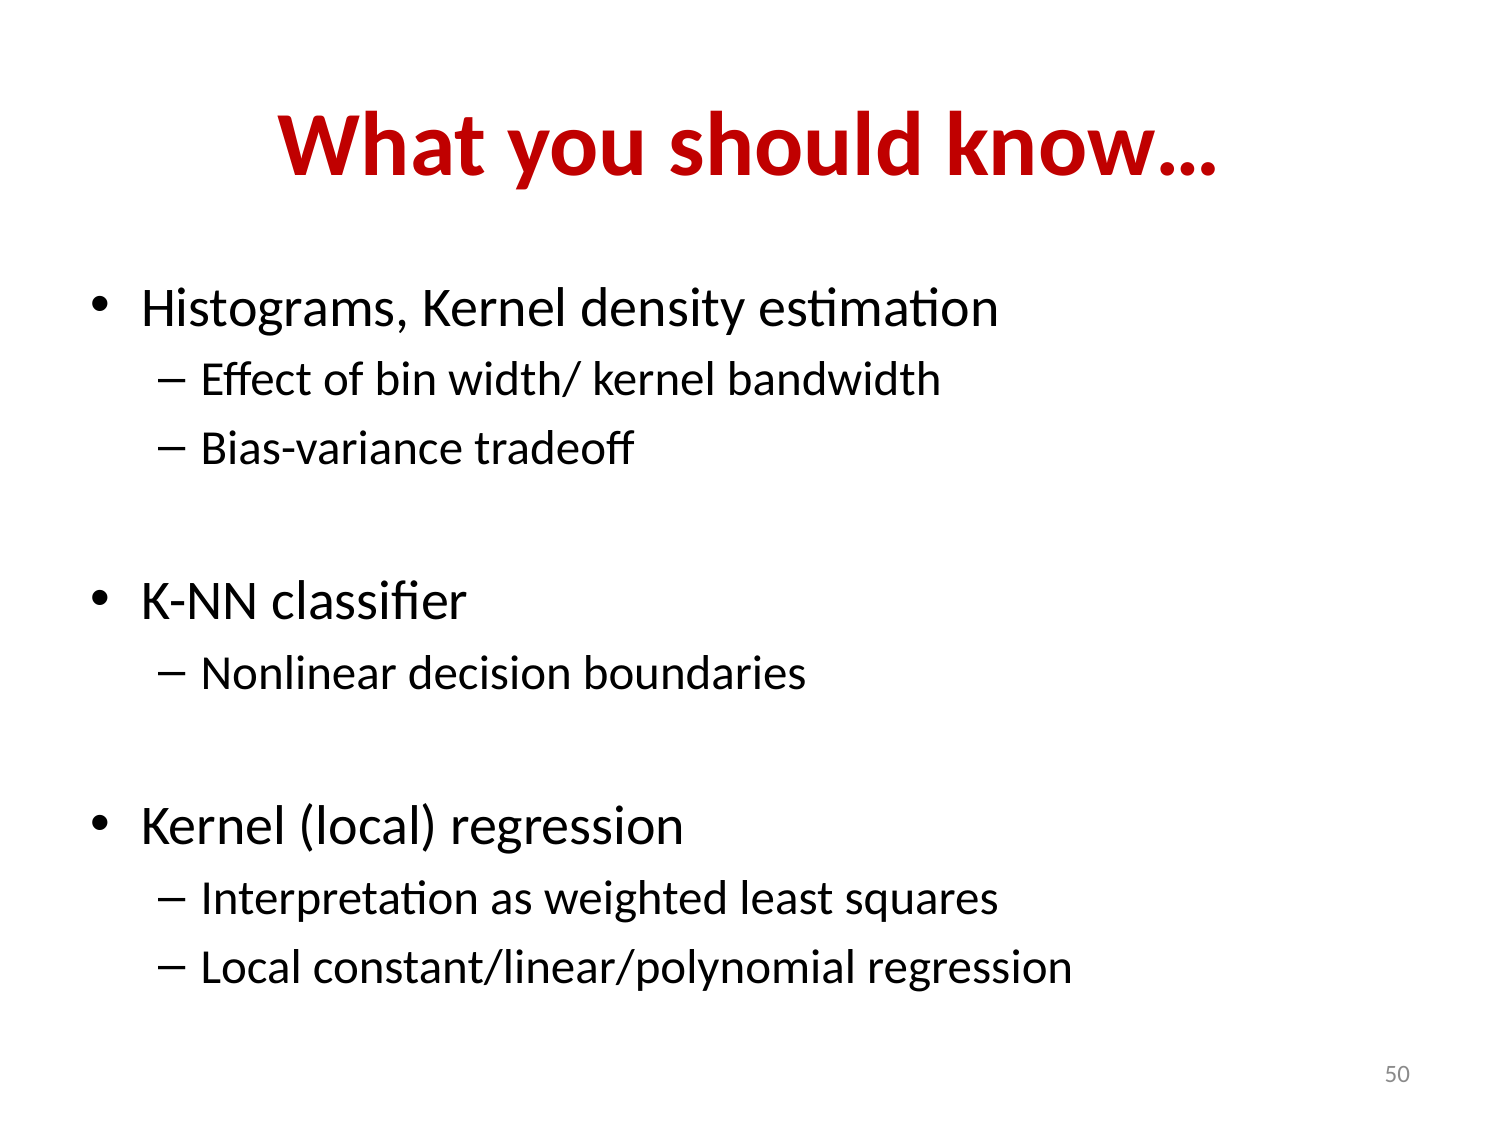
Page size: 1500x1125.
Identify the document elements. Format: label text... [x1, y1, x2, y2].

list Histograms, Kernel density estimation Effect of bin width/ kernel bandwidth Bias-variance tradeoff K-NN classifier Nonlinear decision boundaries Kernel (local) regression Interpretation as weighted least squares Local constant/linear/polynomial regression [75, 262, 1425, 1005]
title What you should know… [75, 45, 1425, 233]
slide_number 50 [1074, 1042, 1425, 1103]
